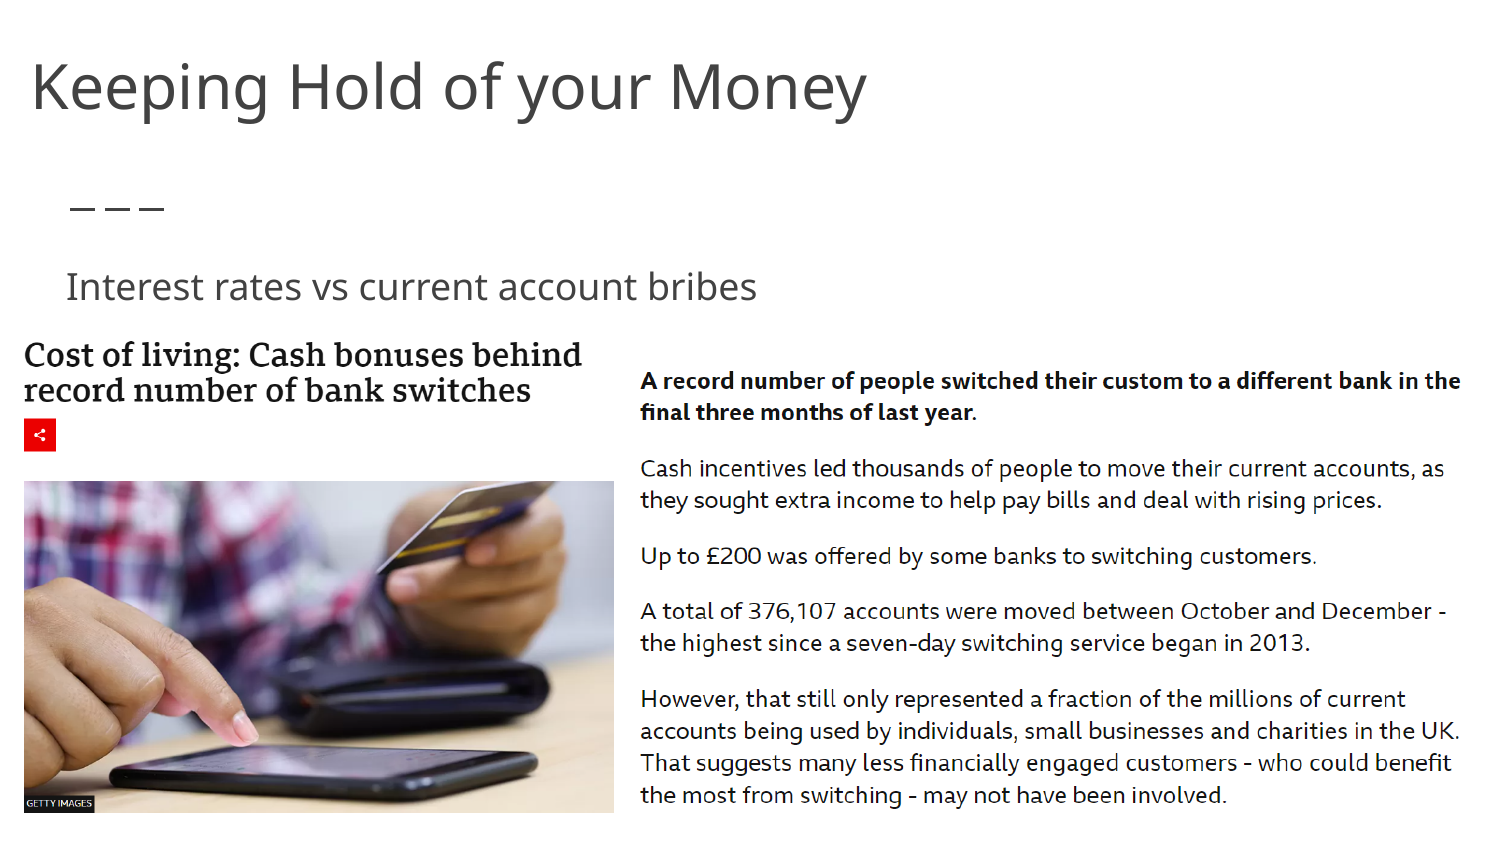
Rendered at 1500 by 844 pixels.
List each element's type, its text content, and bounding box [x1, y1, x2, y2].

list Interest rates vs current account bribes [51, 240, 1449, 750]
picture [634, 362, 1486, 816]
picture [15, 334, 622, 820]
title Keeping Hold of your Money [15, 16, 1414, 137]
